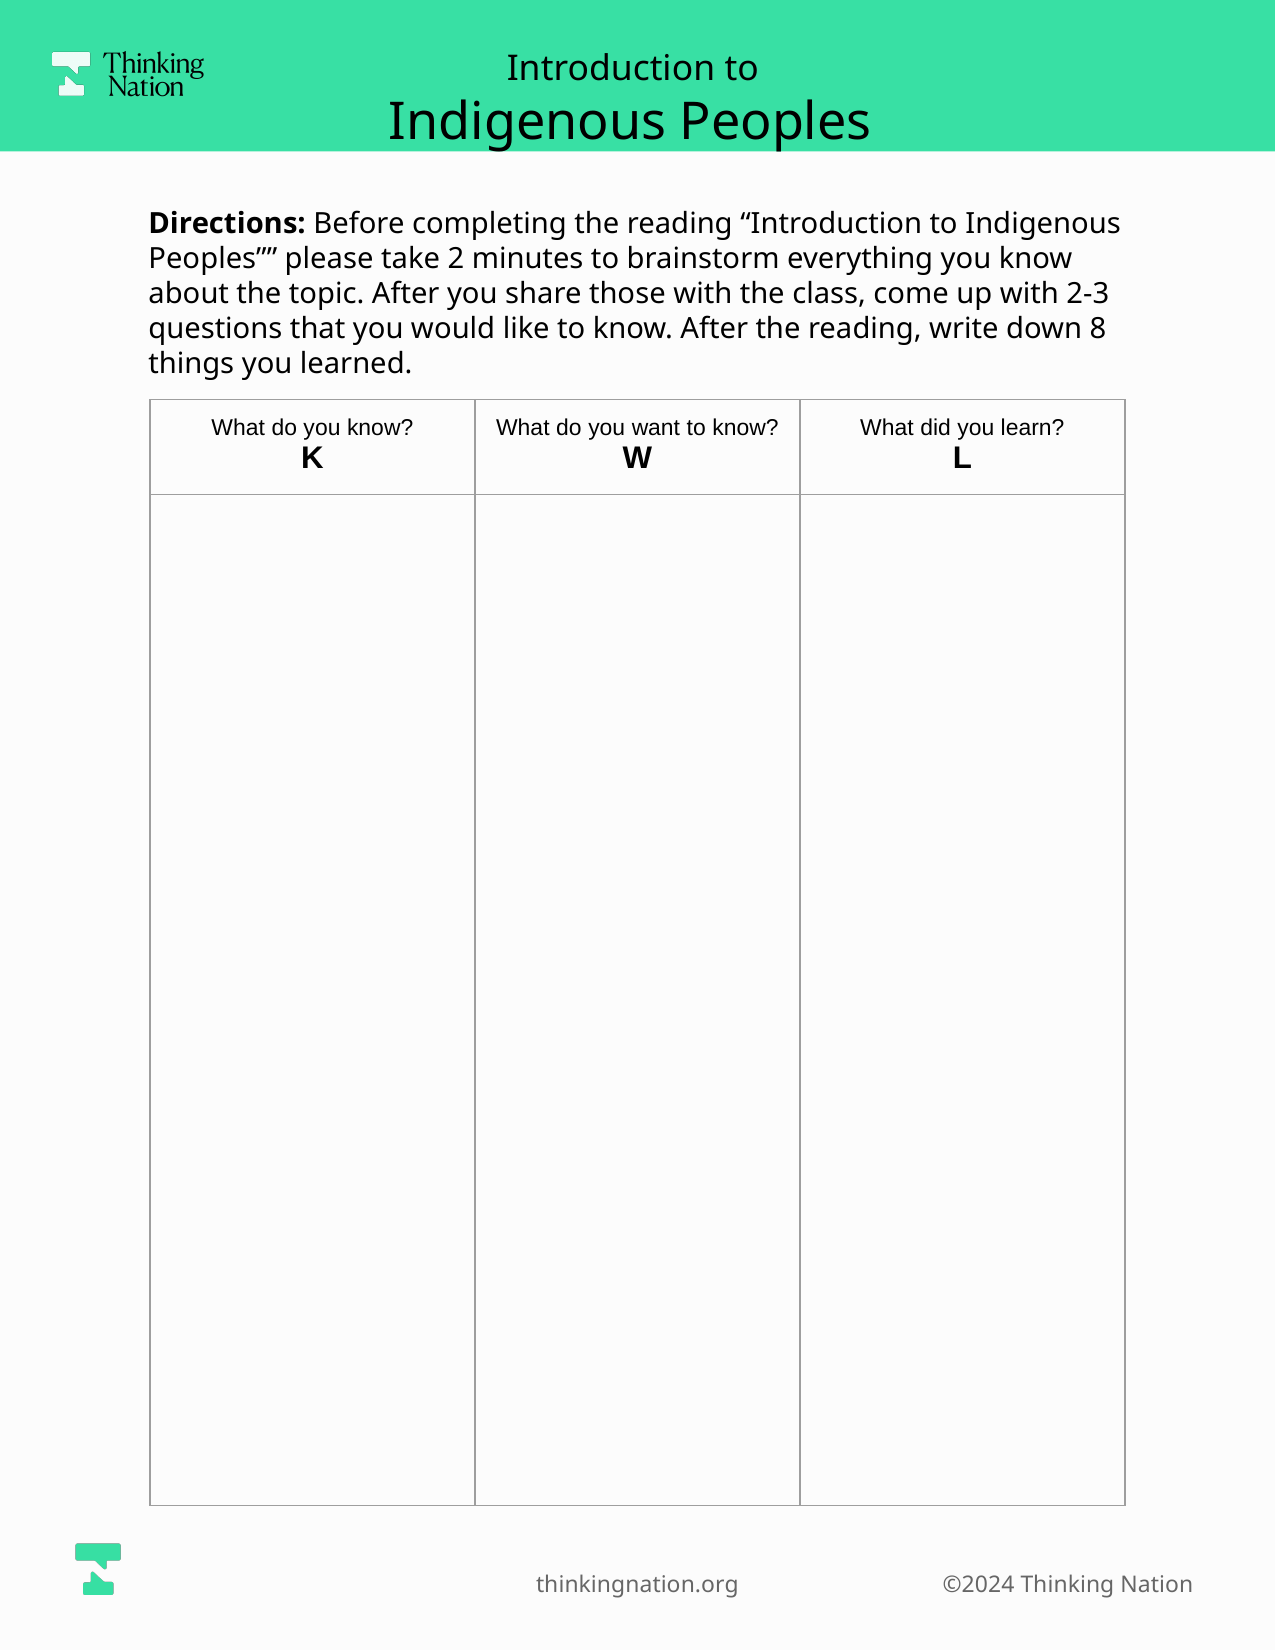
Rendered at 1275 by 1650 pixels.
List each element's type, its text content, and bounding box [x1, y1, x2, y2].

picture [35, 37, 210, 110]
picture [62, 1533, 134, 1605]
table_header What do you want to know? W [476, 400, 799, 494]
table_cell [476, 495, 799, 1505]
table_header What do you know? K [151, 400, 474, 494]
text_box thinkingnation.org [486, 1553, 789, 1605]
table_cell [801, 495, 1124, 1505]
text_box ©2024 Thinking Nation [907, 1553, 1210, 1605]
text_box Introduction to Indigenous Peoples [0, 0, 1275, 152]
text_box Directions: Before completing the reading “Introduction to Indigenous Peoples”” please take 2 minutes to brainstorm everything you know about the topic. After you share those with the class, come up with 2-3 questions that you would like to know. After the reading, write down 8 things you learned. [133, 189, 1170, 395]
table_header What did you learn? L [801, 400, 1124, 494]
table_cell [151, 495, 474, 1505]
